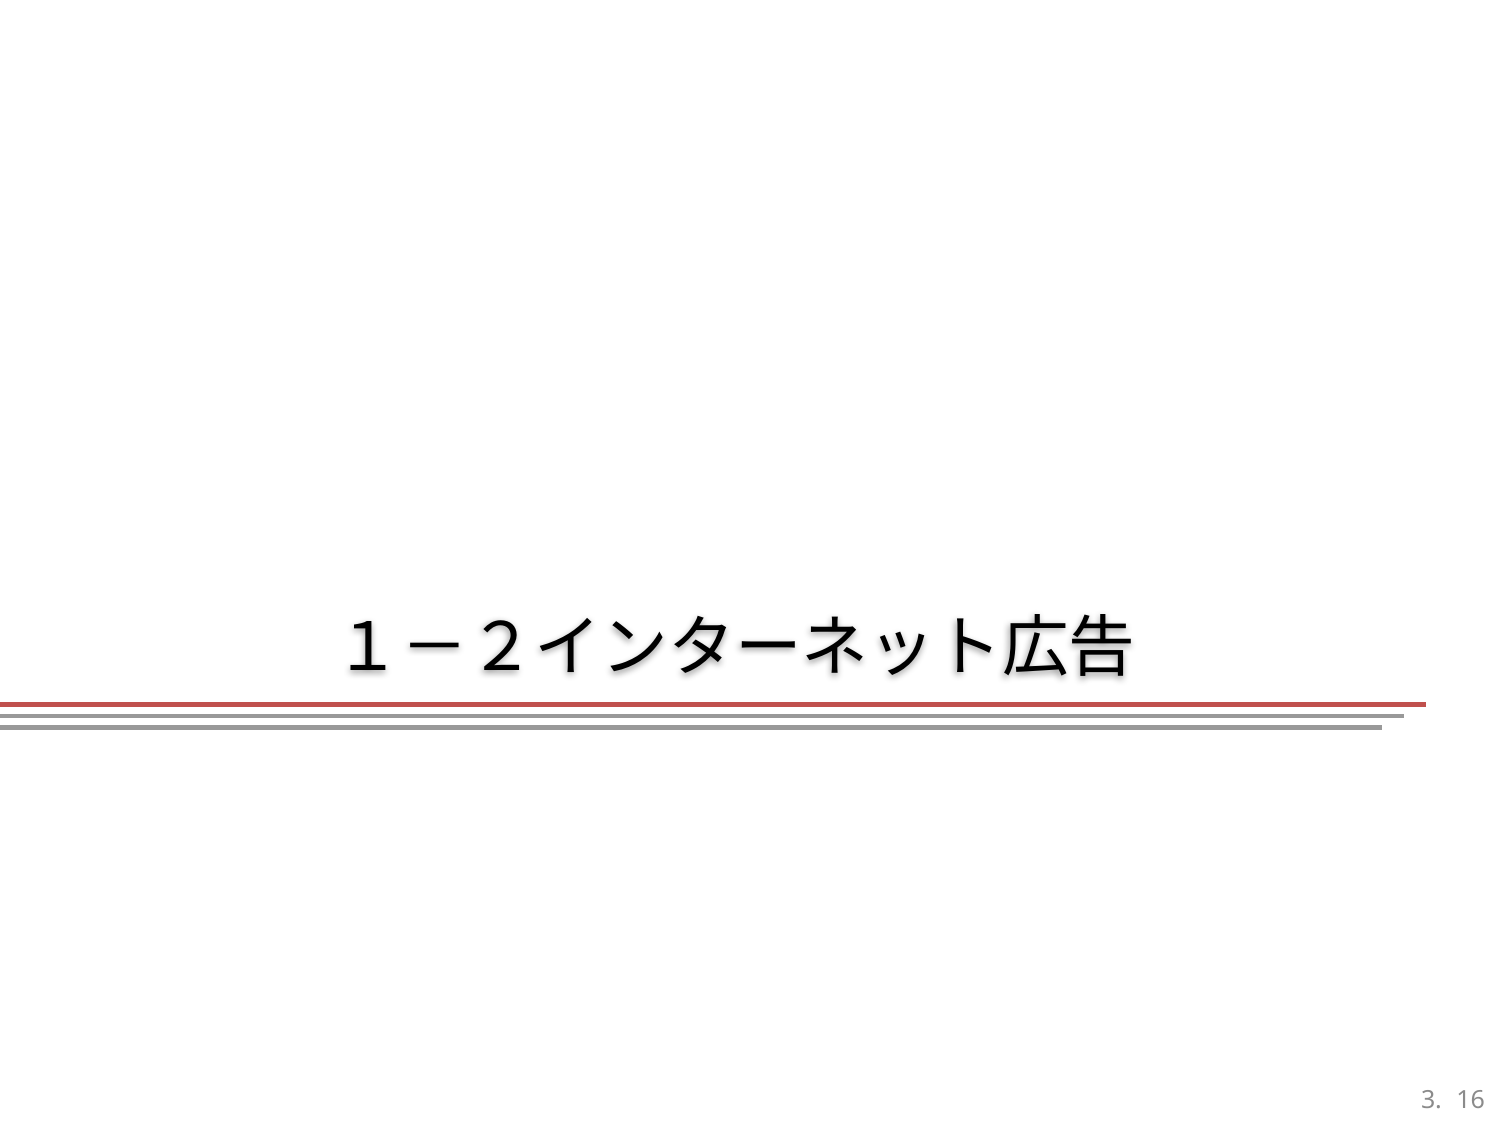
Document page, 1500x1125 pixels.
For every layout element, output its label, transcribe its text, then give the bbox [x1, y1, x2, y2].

slide_number 15 [1381, 1065, 1500, 1125]
text_box １－２インターネット広告 [18, 596, 1452, 692]
